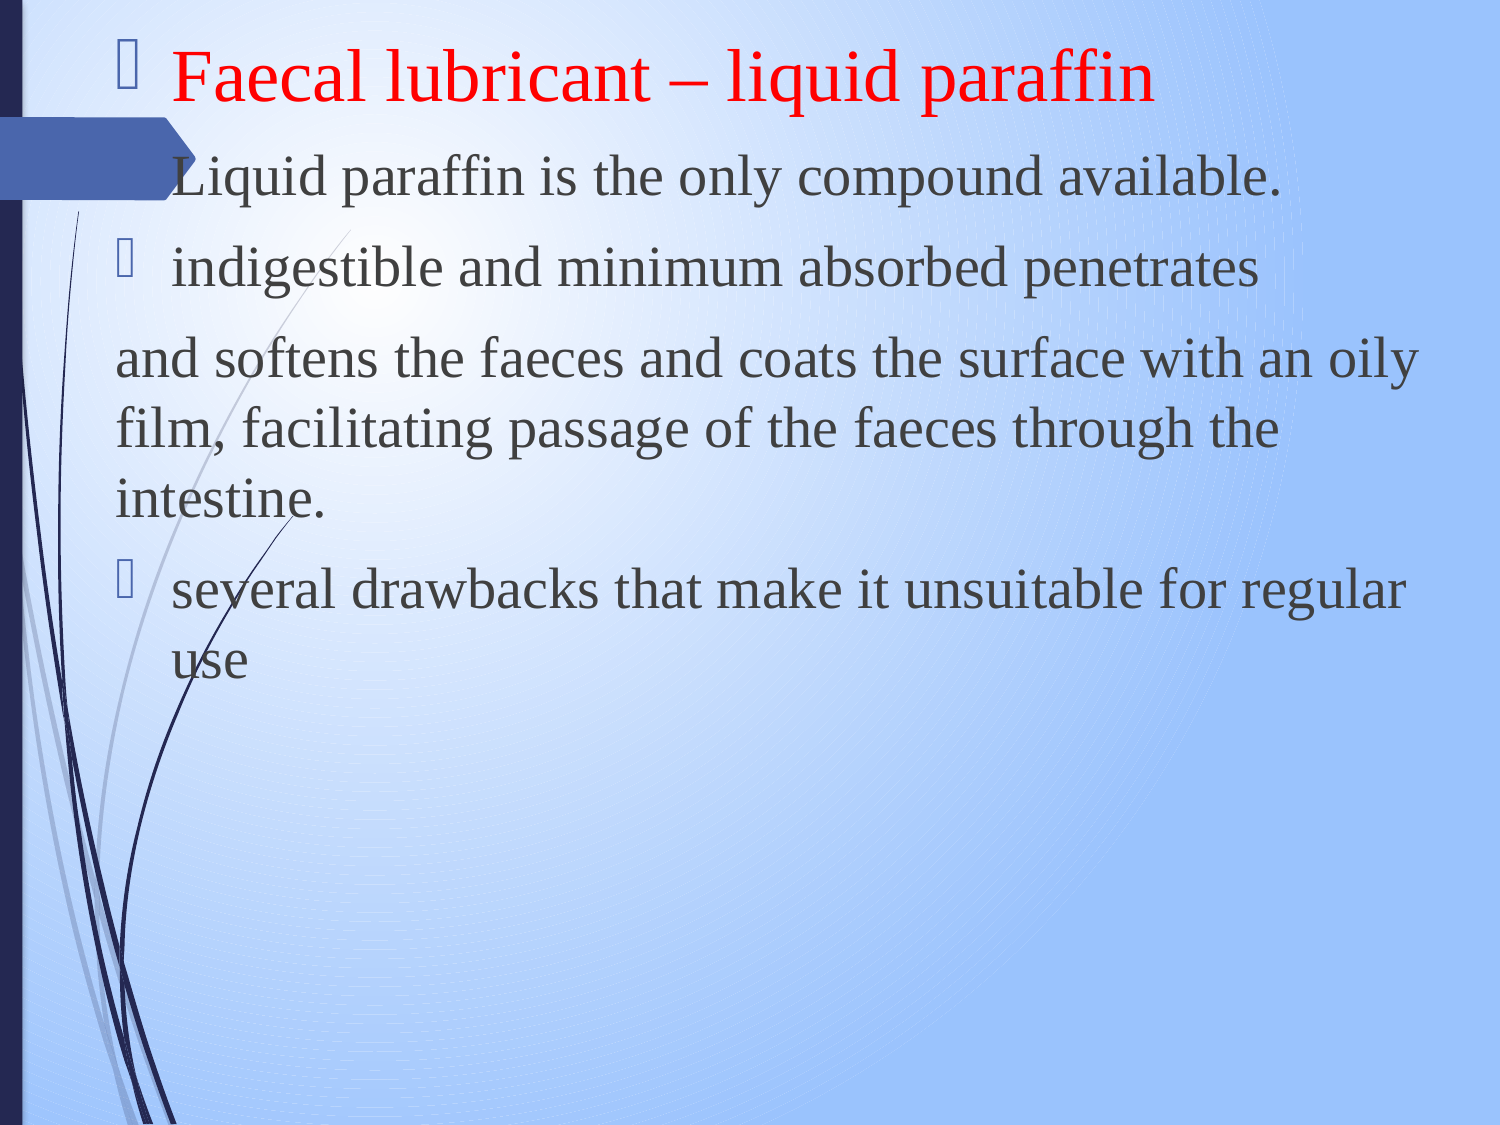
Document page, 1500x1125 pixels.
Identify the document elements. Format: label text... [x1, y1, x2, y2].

list Faecal lubricant – liquid paraffin Liquid paraffin is the only compound available. indigestible and minimum absorbed penetrates and softens the faeces and coats the surface with an oily film, facilitating passage of the faeces through the intestine. several drawbacks that make it unsuitable for regular use [100, 19, 1500, 1125]
